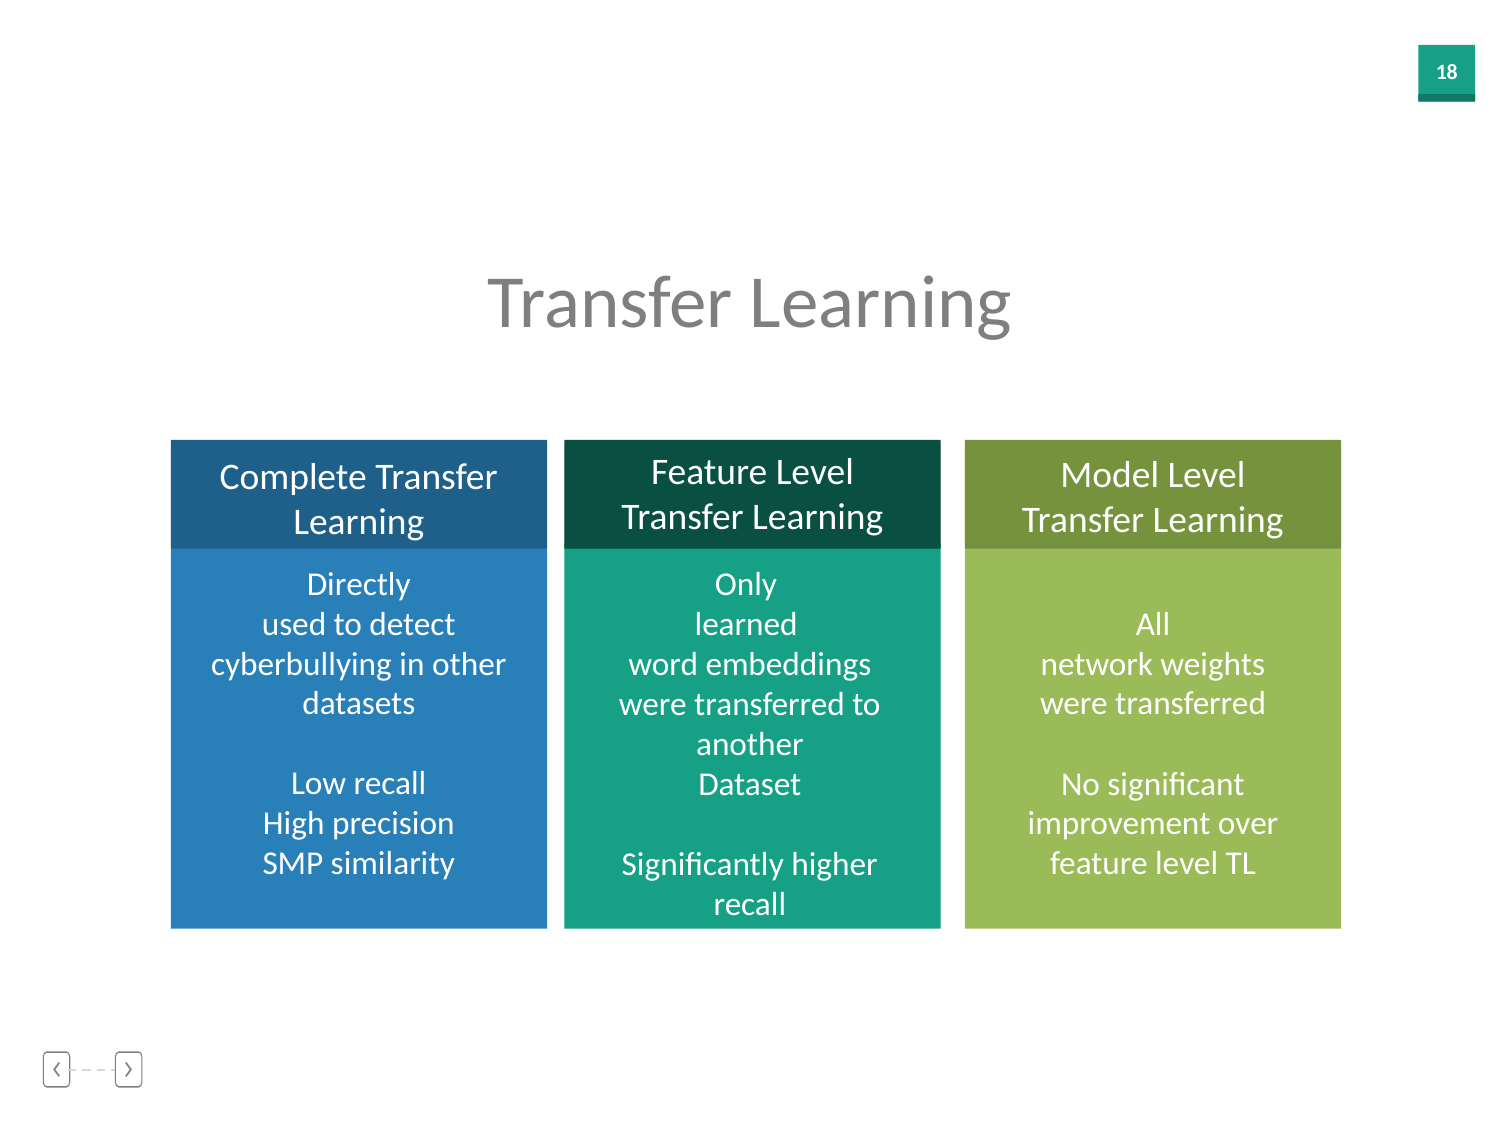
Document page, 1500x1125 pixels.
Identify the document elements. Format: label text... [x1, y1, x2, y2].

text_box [964, 439, 1342, 929]
text_box Transfer Learning [386, 244, 1114, 351]
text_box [564, 439, 942, 929]
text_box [170, 439, 548, 929]
